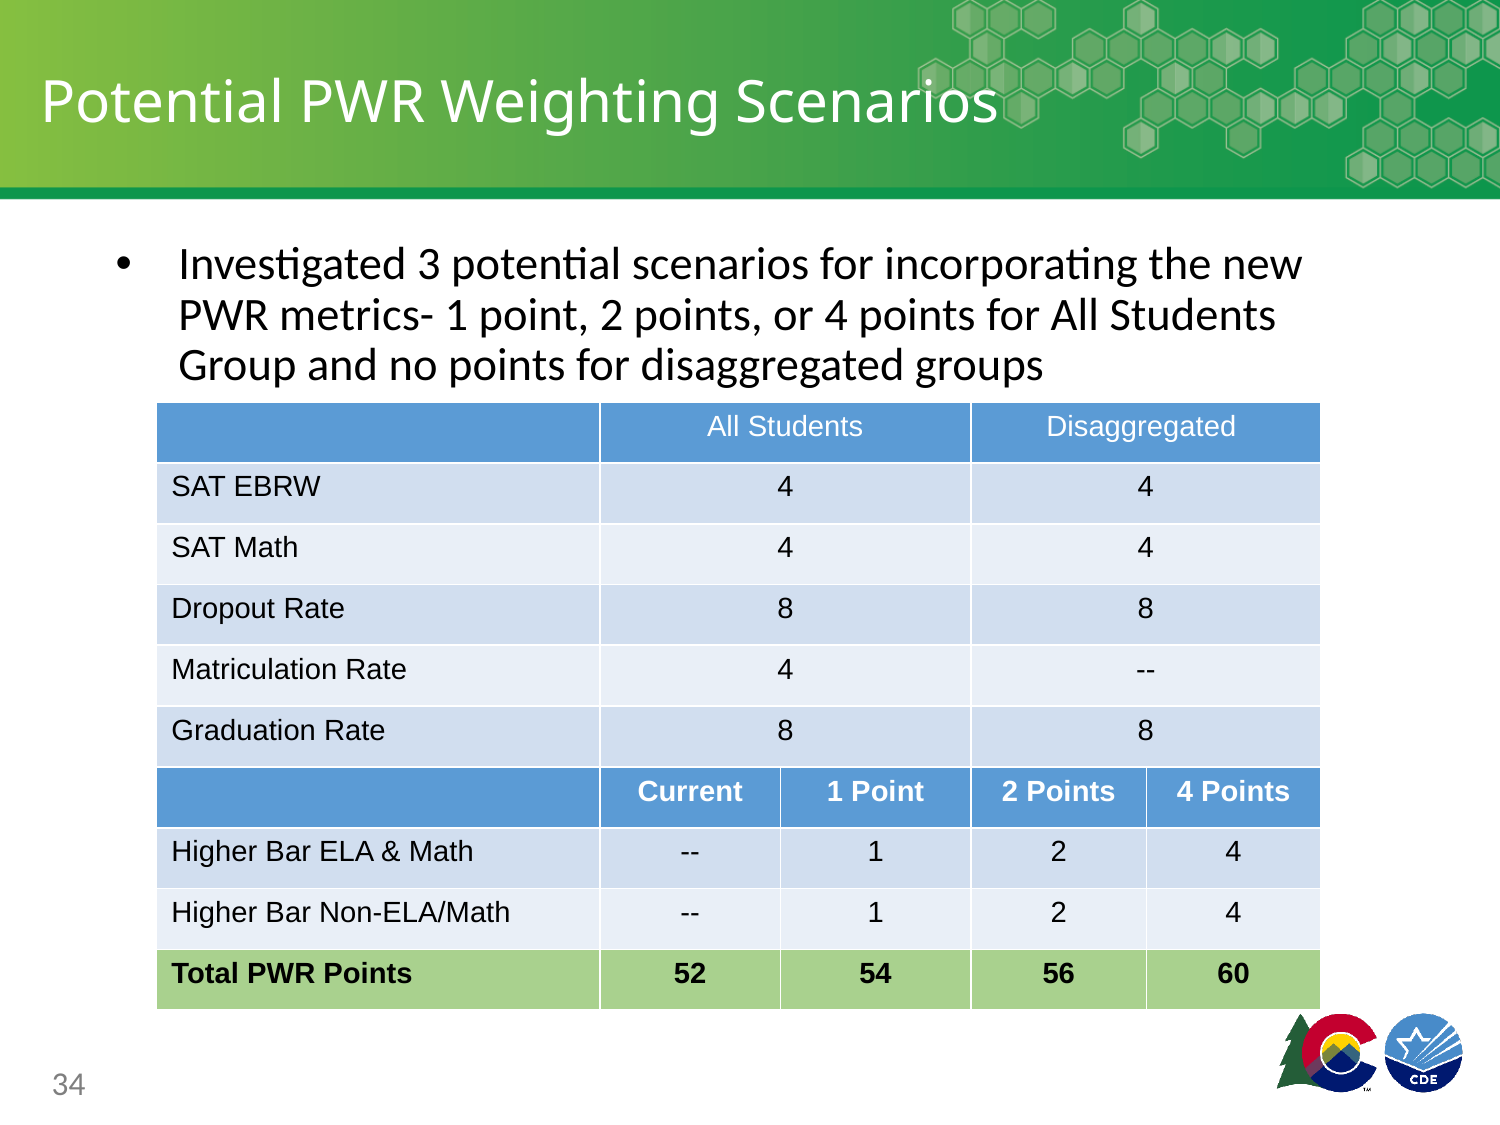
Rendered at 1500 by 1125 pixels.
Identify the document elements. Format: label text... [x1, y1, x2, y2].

list Investigated 3 potential scenarios for incorporating the new PWR metrics- 1 point, 2 points, or 4 points for All Students Group and no points for disaggregated groups [103, 239, 1397, 399]
table_header Disaggregated [972, 403, 1320, 462]
table_cell 1 [781, 889, 970, 949]
table_cell -- [601, 829, 780, 888]
table_cell Current [601, 768, 780, 827]
table_cell 1 Point [781, 768, 970, 827]
table_cell 2 Points [972, 768, 1146, 827]
table_cell 2 [972, 829, 1146, 888]
table_cell 4 [601, 525, 970, 584]
table_cell 8 [972, 585, 1320, 644]
table_cell [157, 768, 599, 827]
table_cell 4 [972, 525, 1320, 584]
table_cell Graduation Rate [157, 707, 599, 766]
table_cell 52 [601, 950, 780, 1009]
table_cell 56 [972, 950, 1146, 1009]
table_cell Total PWR Points [157, 950, 599, 1009]
slide_number 34 [36, 1054, 375, 1115]
table_cell 4 [1147, 829, 1320, 888]
picture [0, 0, 1500, 200]
table_cell -- [601, 889, 780, 949]
table_cell 4 [601, 646, 970, 705]
table_cell 60 [1147, 950, 1320, 1009]
table_cell Matriculation Rate [157, 646, 599, 705]
table_cell SAT EBRW [157, 464, 599, 523]
table_header [157, 403, 599, 462]
table_cell 4 [1147, 889, 1320, 949]
table_cell 1 [781, 829, 970, 888]
table_cell Dropout Rate [157, 585, 599, 644]
picture [1275, 1012, 1463, 1093]
table_cell -- [972, 646, 1320, 705]
table_cell SAT Math [157, 525, 599, 584]
table_cell 4 [601, 464, 970, 523]
table_cell 4 [972, 464, 1320, 523]
table_cell 8 [972, 707, 1320, 766]
table_cell 8 [601, 707, 970, 766]
table_cell 4 Points [1147, 768, 1320, 827]
title Potential PWR Weighting Scenarios [40, 41, 1038, 166]
table_cell 54 [781, 950, 970, 1009]
table_cell 8 [601, 585, 970, 644]
table_cell Higher Bar Non-ELA/Math [157, 889, 599, 949]
table_header All Students [601, 403, 970, 462]
table_cell 2 [972, 889, 1146, 949]
table_cell Higher Bar ELA & Math [157, 829, 599, 888]
